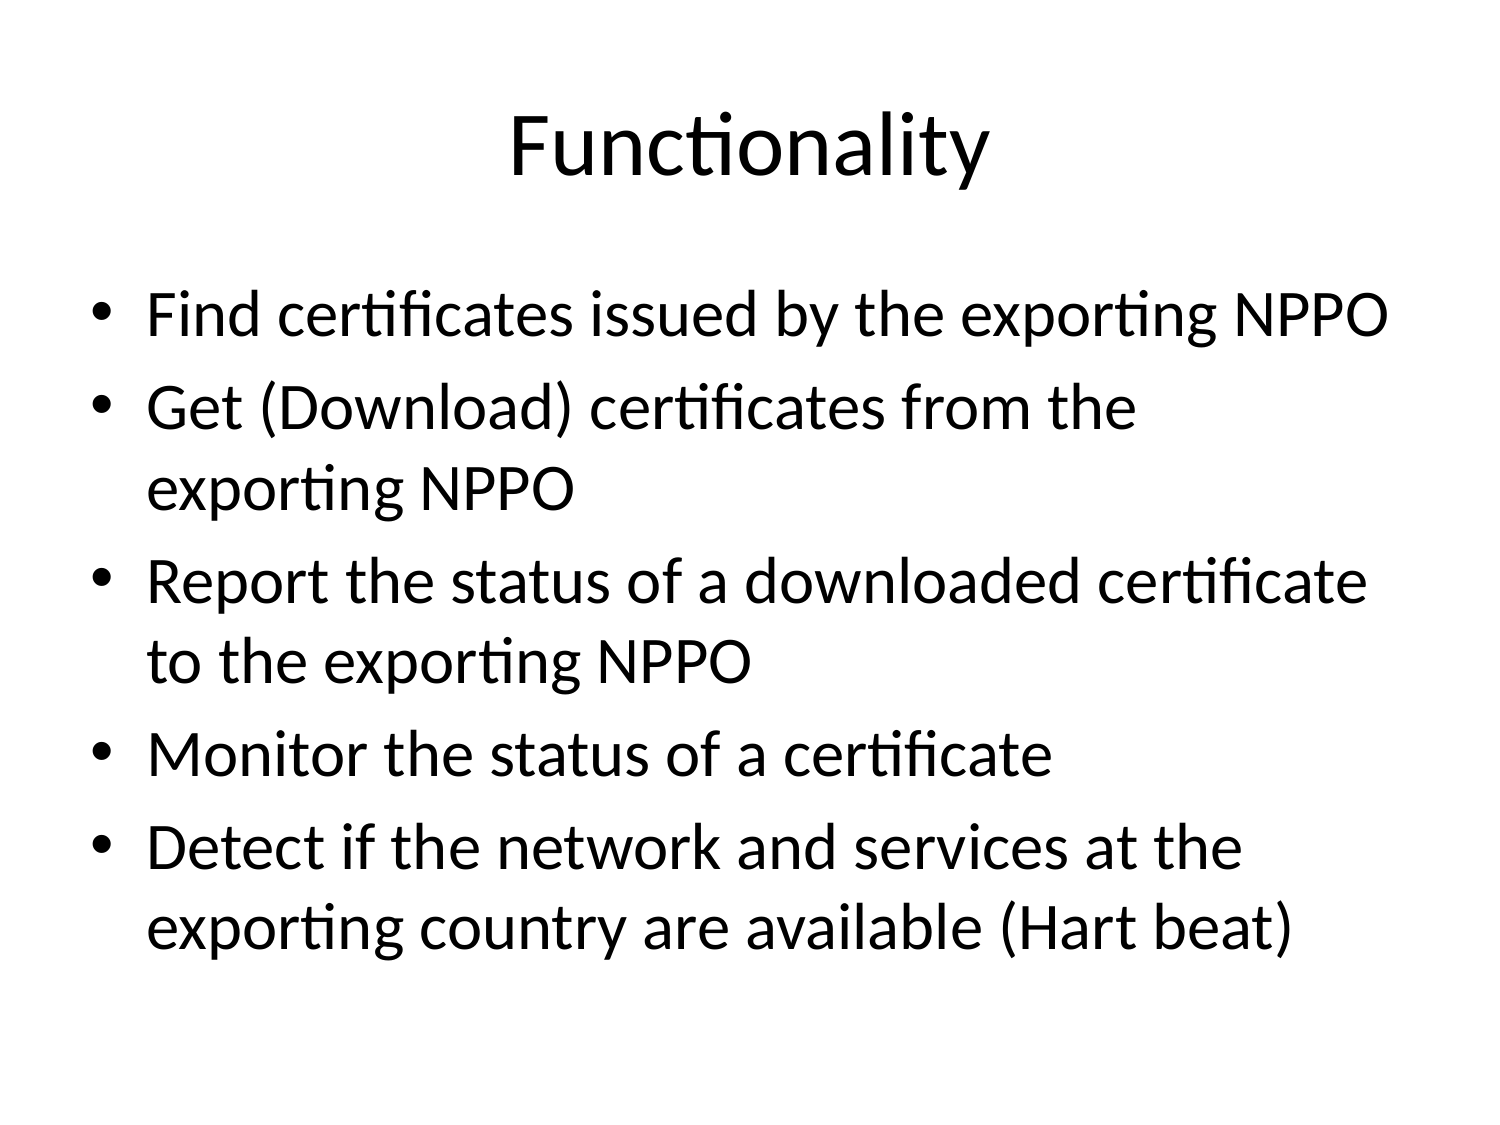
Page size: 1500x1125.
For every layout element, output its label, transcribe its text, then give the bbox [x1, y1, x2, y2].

list Find certificates issued by the exporting NPPO Get (Download) certificates from the exporting NPPO Report the status of a downloaded certificate to the exporting NPPO Monitor the status of a certificate Detect if the network and services at the exporting country are available (Hart beat) [75, 262, 1425, 1005]
title Functionality [75, 45, 1425, 233]
